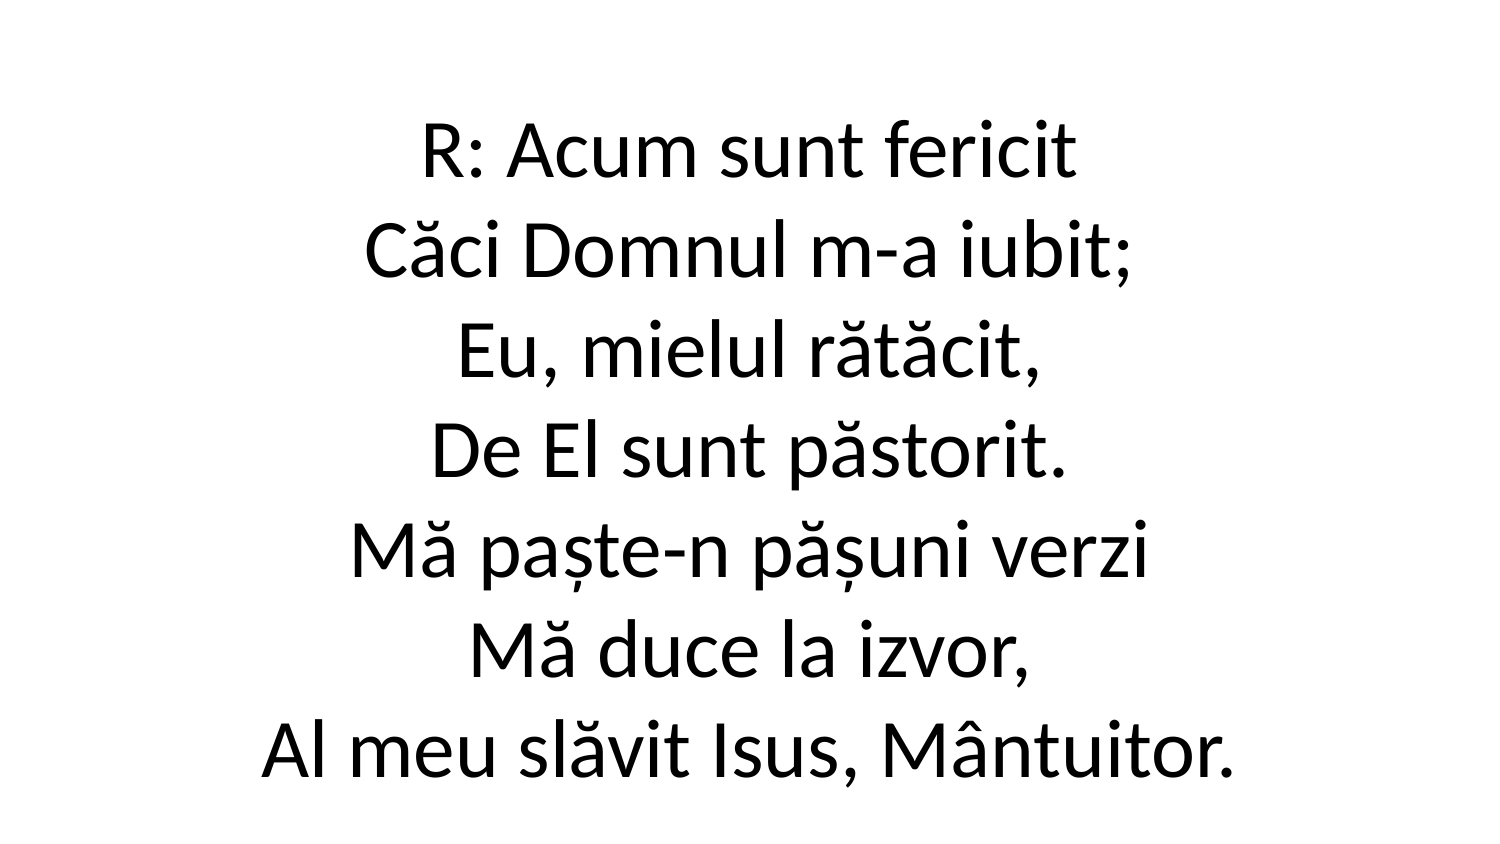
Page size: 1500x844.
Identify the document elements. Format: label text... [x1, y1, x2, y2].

text_box R: Acum sunt fericit Căci Domnul m-a iubit; Eu, mielul rătăcit, De El sunt păstorit. Mă paște-n pășuni verzi Mă duce la izvor, Al meu slăvit Isus, Mântuitor. [246, 42, 1254, 802]
